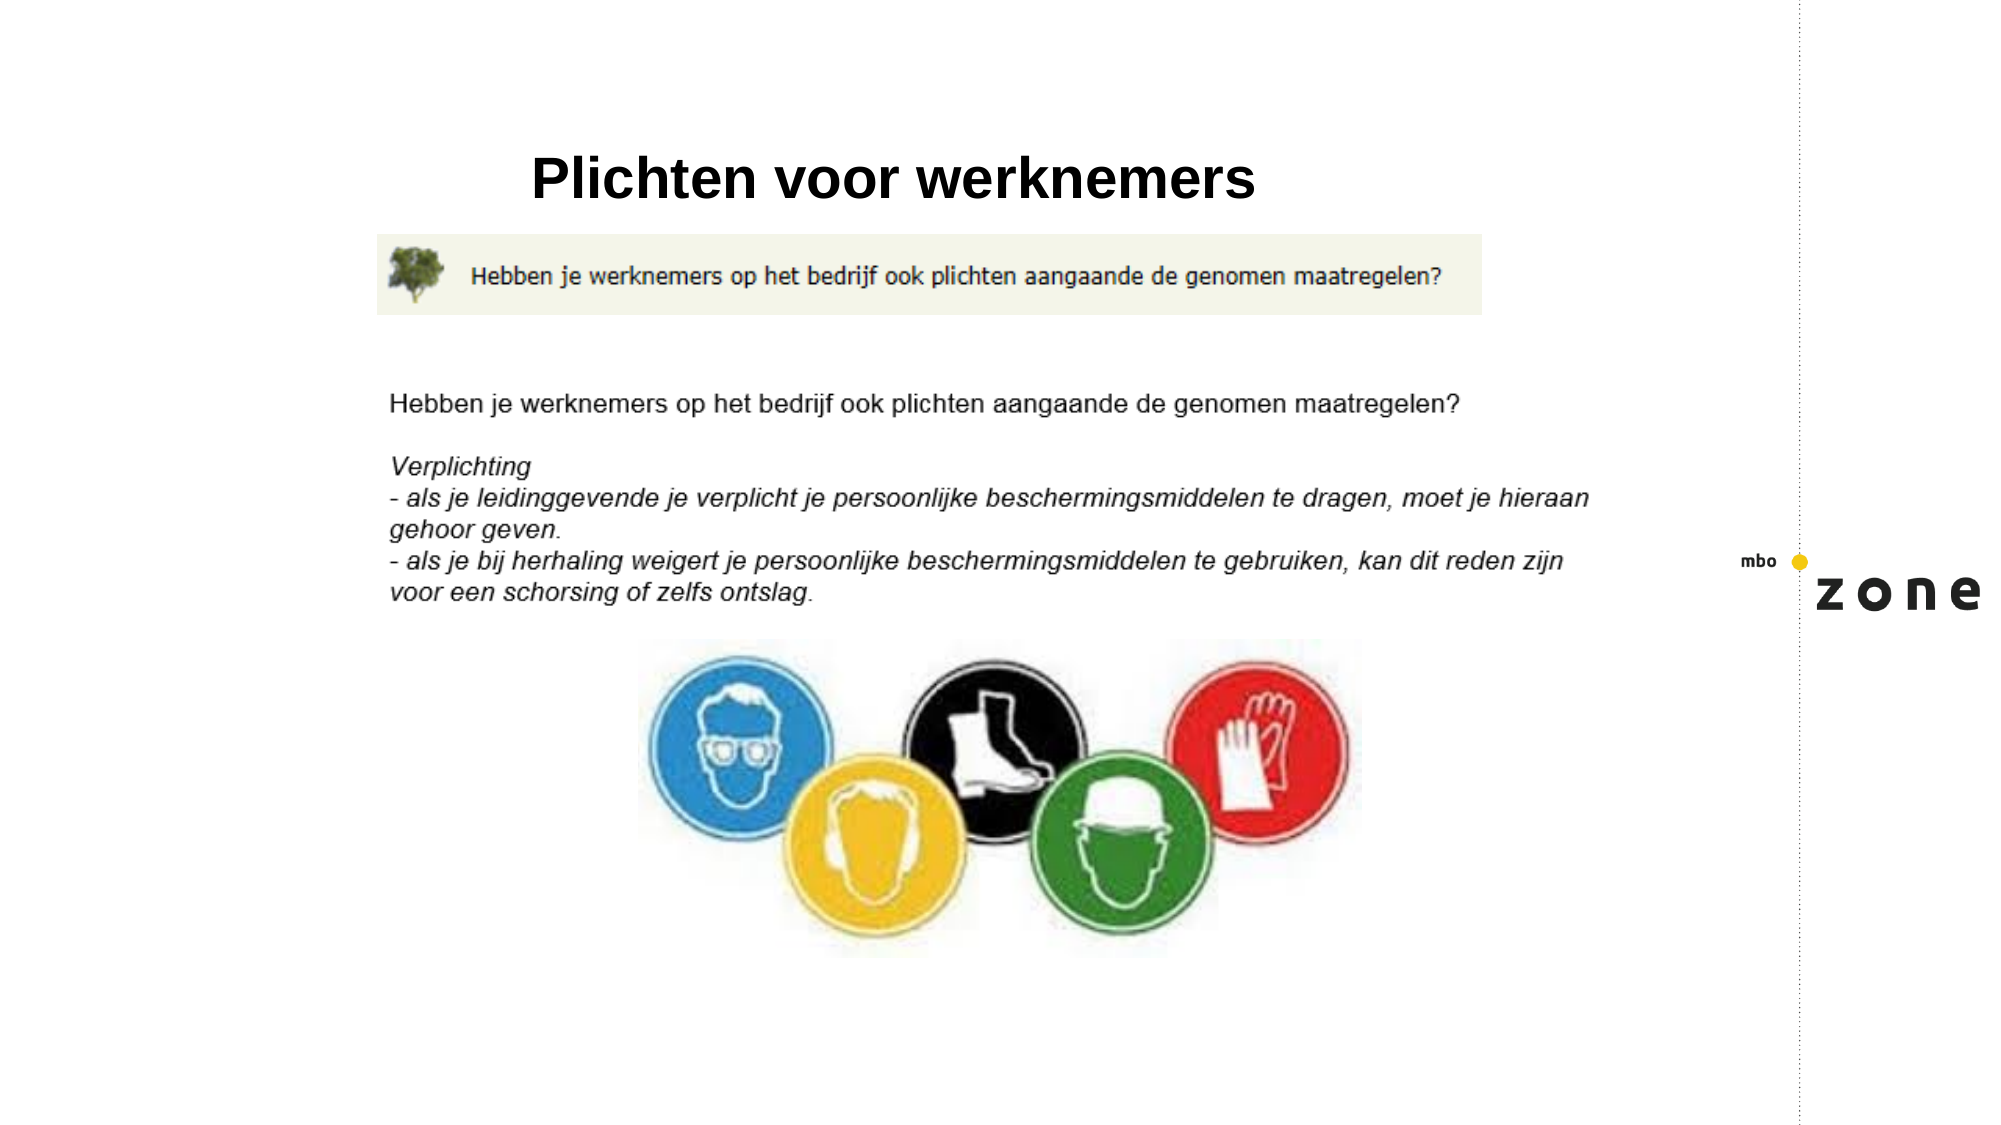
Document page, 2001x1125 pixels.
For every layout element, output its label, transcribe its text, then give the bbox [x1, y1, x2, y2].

picture [377, 234, 1482, 315]
picture [377, 0, 2001, 1125]
picture [638, 639, 1362, 958]
text_box Plichten voor werknemers [468, 132, 1537, 218]
